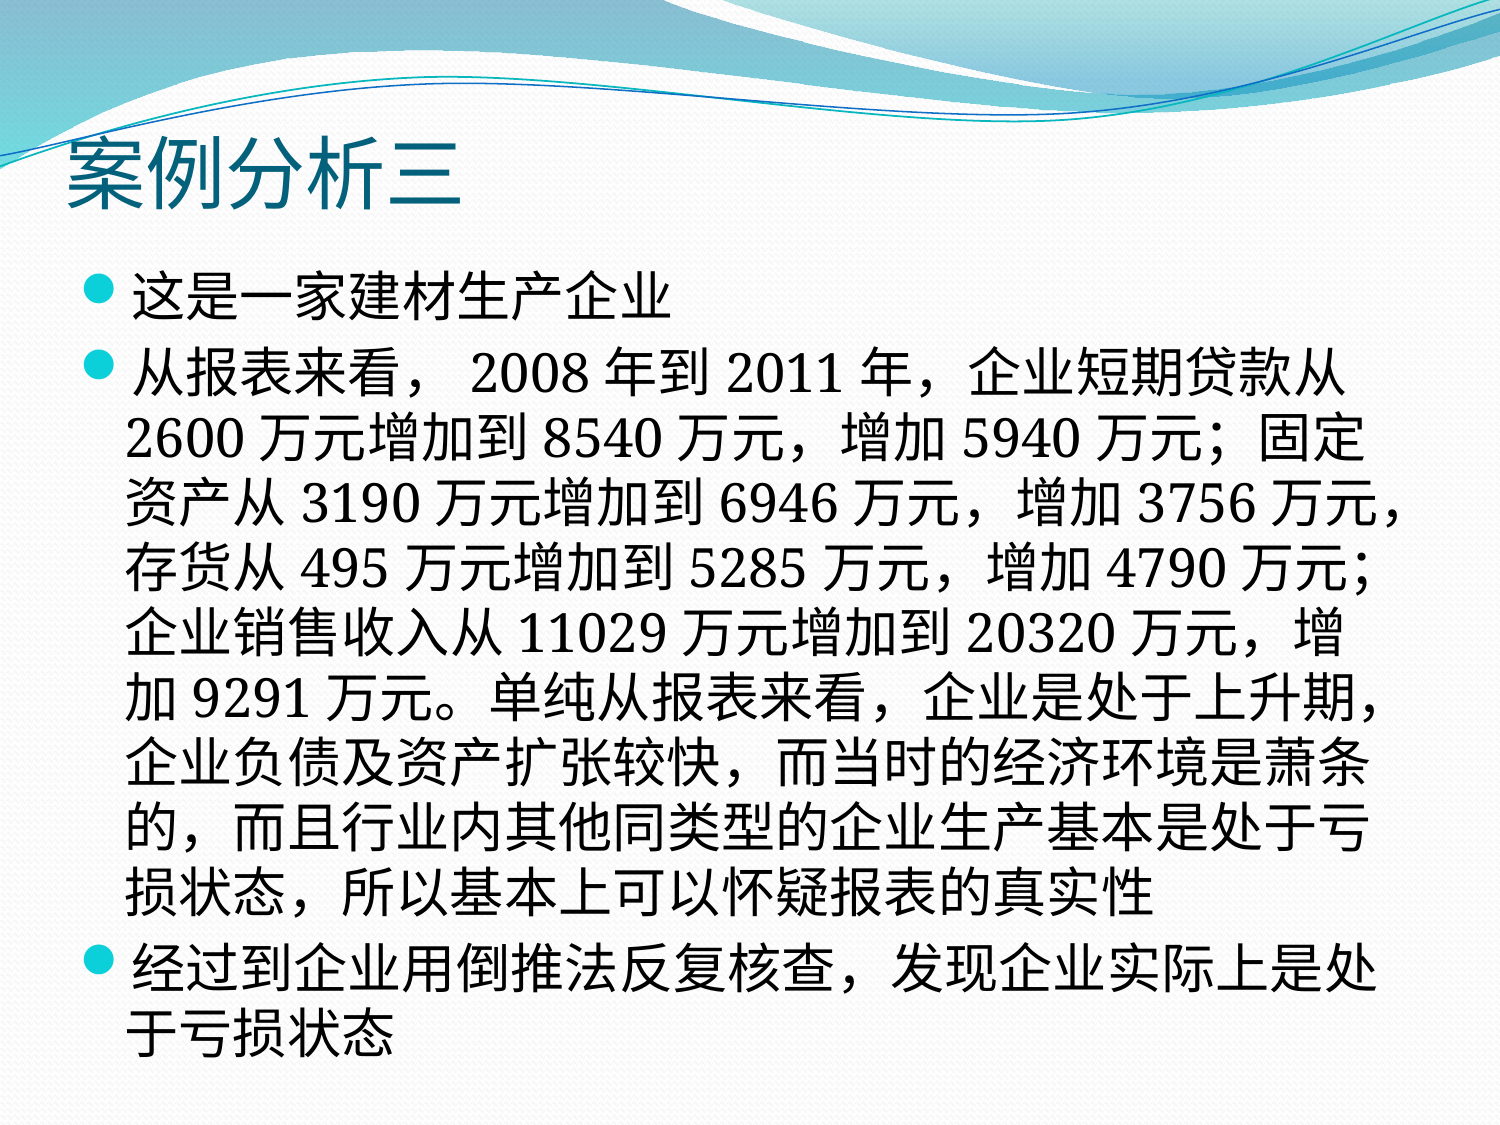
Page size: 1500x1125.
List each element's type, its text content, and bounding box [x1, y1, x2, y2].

title 案例分析三 [64, 115, 1425, 220]
list 这是一家建材生产企业 从报表来看，2008年到2011年，企业短期贷款从2600万元增加到8540万元，增加5940万元；固定资产从3190万元增加到6946万元，增加3756万元，存货从495万元增加到5285万元，增加4790万元；企业销售收入从11029万元增加到20320万元，增加9291万元。单纯从报表来看，企业是处于上升期，企业负债及资产扩张较快，而当时的经济环境是萧条的，而且行业内其他同类型的企业生产基本是处于亏损状态，所以基本上可以怀疑报表的真实性 经过到企业用倒推法反复核查，发现企业实际上是处于亏损状态 [64, 255, 1415, 1082]
